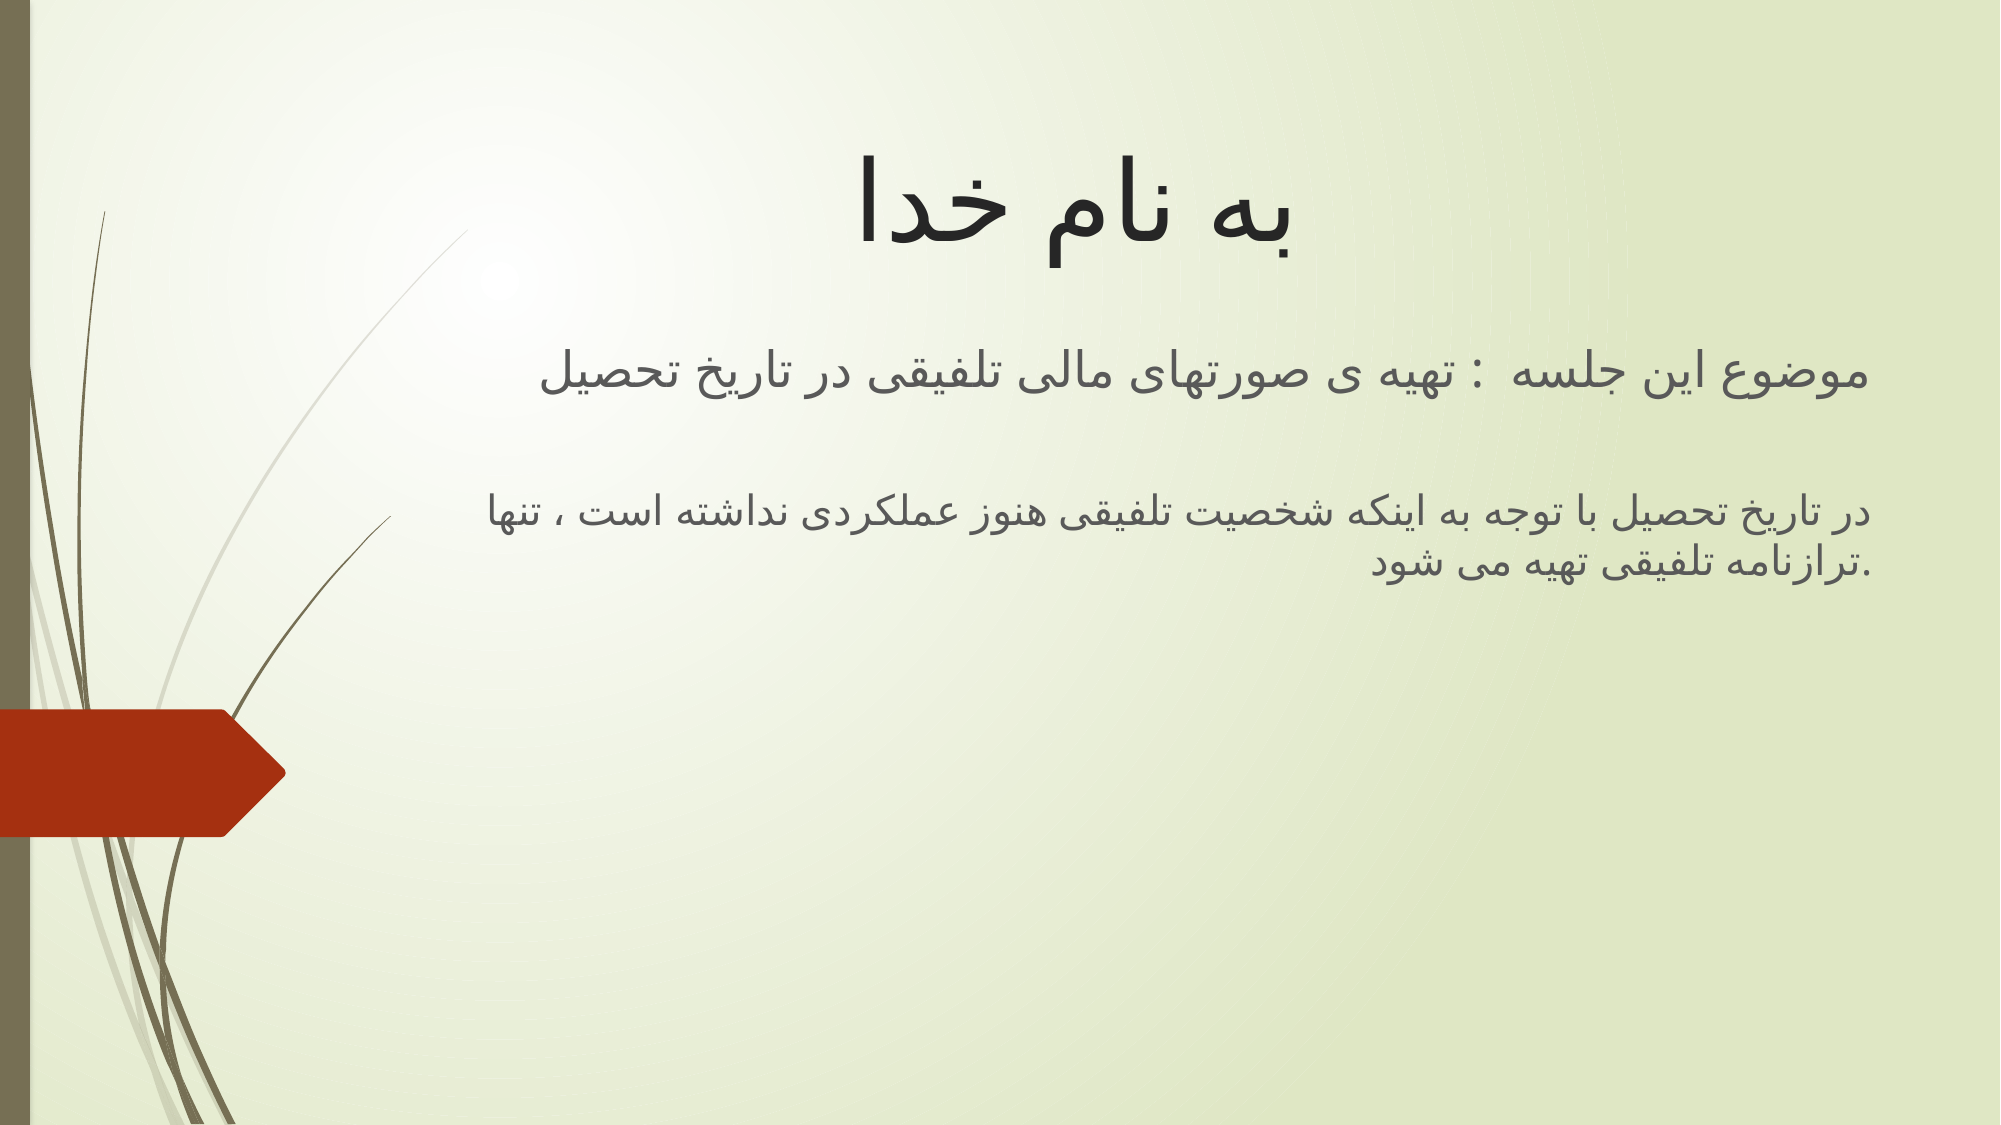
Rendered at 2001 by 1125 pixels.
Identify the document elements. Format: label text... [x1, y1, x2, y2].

subtitle موضوع این جلسه : تهیه ی صورتهای مالی تلفیقی در تاریخ تحصیل در تاریخ تحصیل با توجه به اینکه شخصیت تلفیقی هنوز عملکردی نداشته است ، تنها ترازنامه تلفیقی تهیه می شود. [424, 329, 1888, 969]
title به نام خدا [345, 121, 1808, 272]
